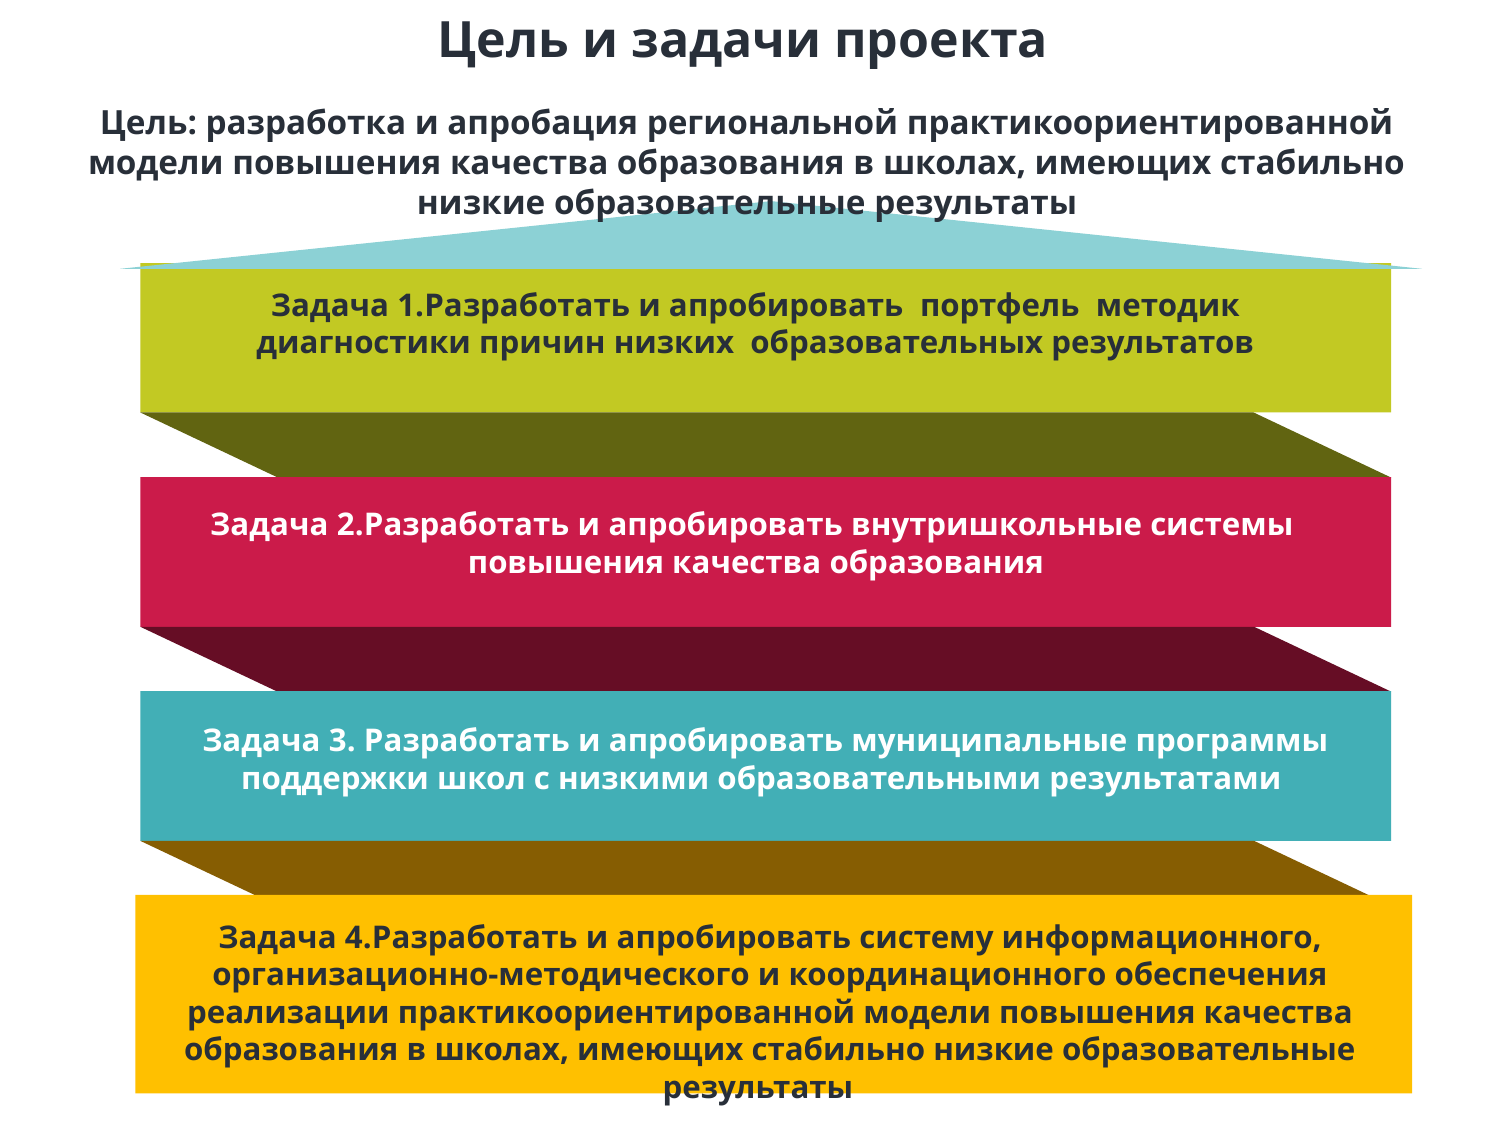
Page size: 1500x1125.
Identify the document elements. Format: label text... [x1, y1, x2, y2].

text_box [119, 265, 140, 270]
text_box [175, 229, 1367, 262]
text_box Цель: разработка и апробация региональной практикоориентированной модели повышения качества образования в школах, имеющих стабильно низкие образовательные результаты [29, 93, 1466, 229]
text_box [134, 894, 1413, 1094]
text_box [1392, 264, 1423, 270]
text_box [140, 262, 1392, 906]
text_box Задача 4.Разработать и апробировать систему информационного, организационно-методического и координационного обеспечения реализации практикоориентированной модели повышения качества образования в школах, имеющих стабильно низкие образовательные результаты [132, 909, 1408, 1112]
text_box Цель и задачи проекта [148, 0, 1339, 75]
